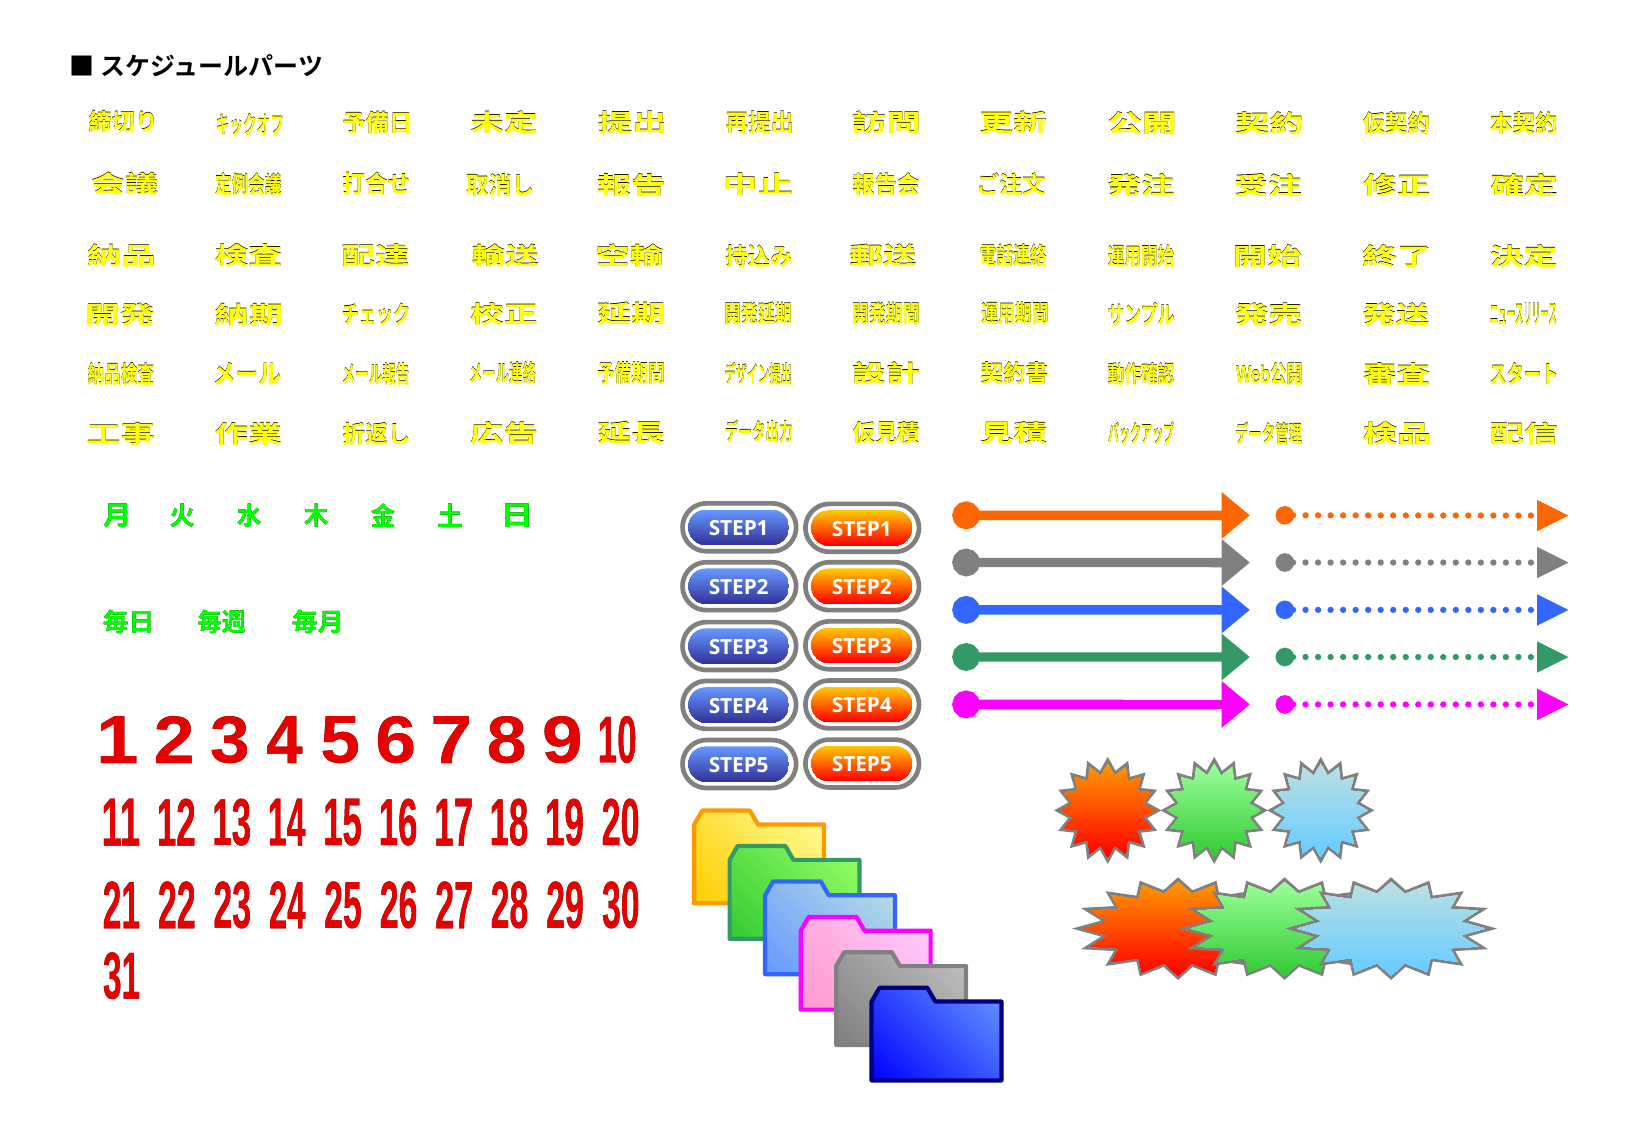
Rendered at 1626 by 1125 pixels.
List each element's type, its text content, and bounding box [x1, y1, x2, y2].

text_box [1490, 243, 1557, 268]
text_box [158, 880, 195, 930]
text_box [103, 880, 140, 930]
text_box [1234, 172, 1302, 197]
text_box [1547, 505, 1569, 526]
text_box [504, 502, 530, 528]
text_box [729, 846, 860, 939]
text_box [322, 715, 359, 764]
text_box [466, 172, 533, 197]
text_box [1060, 762, 1156, 858]
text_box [725, 418, 792, 444]
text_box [979, 109, 1047, 134]
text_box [1490, 172, 1558, 197]
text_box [1296, 880, 1486, 977]
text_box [269, 880, 306, 930]
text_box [303, 502, 329, 528]
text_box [1107, 301, 1175, 326]
text_box [959, 646, 1250, 668]
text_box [87, 242, 155, 268]
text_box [1362, 421, 1430, 446]
text_box [1278, 556, 1292, 569]
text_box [324, 880, 362, 930]
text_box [682, 739, 797, 789]
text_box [724, 361, 792, 386]
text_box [1362, 361, 1430, 386]
text_box [959, 505, 1250, 526]
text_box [377, 715, 414, 764]
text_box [216, 112, 283, 137]
text_box [959, 599, 1250, 621]
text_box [370, 502, 396, 528]
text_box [1362, 243, 1430, 268]
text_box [804, 679, 920, 729]
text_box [214, 880, 251, 930]
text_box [1189, 880, 1296, 977]
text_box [170, 502, 195, 528]
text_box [435, 880, 473, 930]
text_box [1273, 762, 1369, 858]
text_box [1490, 301, 1557, 326]
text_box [470, 301, 537, 326]
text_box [214, 798, 251, 847]
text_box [342, 171, 410, 196]
text_box [694, 810, 825, 904]
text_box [292, 609, 341, 634]
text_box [158, 798, 195, 847]
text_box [103, 502, 128, 528]
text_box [804, 561, 920, 611]
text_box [1083, 880, 1189, 977]
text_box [491, 798, 528, 847]
text_box [765, 881, 895, 975]
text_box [437, 502, 463, 528]
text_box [103, 951, 140, 1000]
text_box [597, 360, 665, 385]
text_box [342, 361, 410, 386]
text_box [87, 361, 155, 386]
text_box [724, 300, 792, 326]
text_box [470, 420, 537, 445]
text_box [725, 171, 792, 196]
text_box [1166, 762, 1262, 858]
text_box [1234, 243, 1302, 268]
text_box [602, 880, 639, 930]
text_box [852, 109, 919, 134]
text_box 仮契約 [1408, 111, 1429, 135]
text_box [91, 171, 159, 196]
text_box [472, 242, 539, 268]
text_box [849, 242, 917, 268]
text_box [1235, 421, 1303, 446]
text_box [852, 171, 920, 196]
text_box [980, 420, 1047, 445]
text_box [682, 502, 797, 552]
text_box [197, 609, 246, 634]
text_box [546, 798, 584, 847]
text_box [1547, 552, 1569, 573]
text_box [836, 952, 967, 1045]
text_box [87, 421, 155, 446]
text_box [155, 715, 193, 764]
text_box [978, 171, 1046, 196]
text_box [342, 242, 409, 268]
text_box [236, 502, 262, 528]
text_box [1108, 110, 1175, 135]
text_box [380, 880, 417, 930]
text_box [491, 880, 528, 930]
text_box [682, 621, 797, 671]
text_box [1362, 301, 1430, 326]
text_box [380, 798, 417, 847]
text_box [1278, 650, 1292, 664]
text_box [599, 715, 636, 764]
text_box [469, 360, 537, 385]
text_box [682, 561, 797, 611]
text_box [981, 300, 1048, 326]
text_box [488, 715, 525, 764]
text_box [980, 242, 1047, 268]
text_box [959, 552, 1250, 573]
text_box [214, 171, 282, 196]
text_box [1107, 243, 1175, 268]
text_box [214, 302, 282, 327]
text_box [1234, 301, 1302, 326]
text_box [871, 987, 1002, 1081]
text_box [87, 302, 155, 327]
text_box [804, 620, 920, 670]
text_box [1490, 421, 1558, 446]
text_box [88, 109, 155, 134]
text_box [103, 798, 140, 847]
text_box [597, 242, 664, 268]
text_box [602, 798, 639, 847]
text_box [211, 715, 248, 764]
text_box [852, 300, 920, 326]
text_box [1107, 361, 1175, 386]
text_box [470, 109, 537, 134]
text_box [597, 109, 665, 134]
text_box [1547, 599, 1569, 621]
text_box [1107, 172, 1174, 197]
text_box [597, 420, 665, 445]
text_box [266, 715, 304, 764]
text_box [214, 361, 281, 386]
text_box [1278, 603, 1292, 617]
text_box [852, 420, 920, 445]
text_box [103, 609, 151, 634]
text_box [725, 109, 793, 134]
text_box [959, 694, 1250, 715]
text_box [342, 302, 410, 327]
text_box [432, 715, 470, 764]
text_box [543, 715, 581, 764]
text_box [342, 421, 410, 446]
text_box [800, 916, 931, 1010]
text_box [269, 798, 306, 847]
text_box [597, 172, 665, 197]
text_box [214, 421, 282, 446]
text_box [804, 739, 920, 788]
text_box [342, 110, 410, 135]
text_box [1547, 646, 1569, 668]
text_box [682, 680, 797, 730]
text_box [980, 360, 1048, 385]
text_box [725, 243, 792, 268]
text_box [546, 880, 584, 930]
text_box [1235, 361, 1303, 386]
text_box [852, 360, 920, 385]
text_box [324, 798, 362, 847]
text_box [1278, 698, 1292, 711]
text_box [1362, 172, 1430, 197]
text_box [1547, 694, 1569, 715]
text_box ■スケジュールパーツ [54, 42, 339, 88]
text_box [435, 798, 473, 847]
text_box [1278, 509, 1292, 522]
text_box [214, 242, 282, 268]
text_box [1490, 361, 1557, 386]
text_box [804, 503, 920, 553]
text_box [100, 715, 137, 764]
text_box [597, 300, 664, 326]
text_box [1107, 421, 1175, 446]
